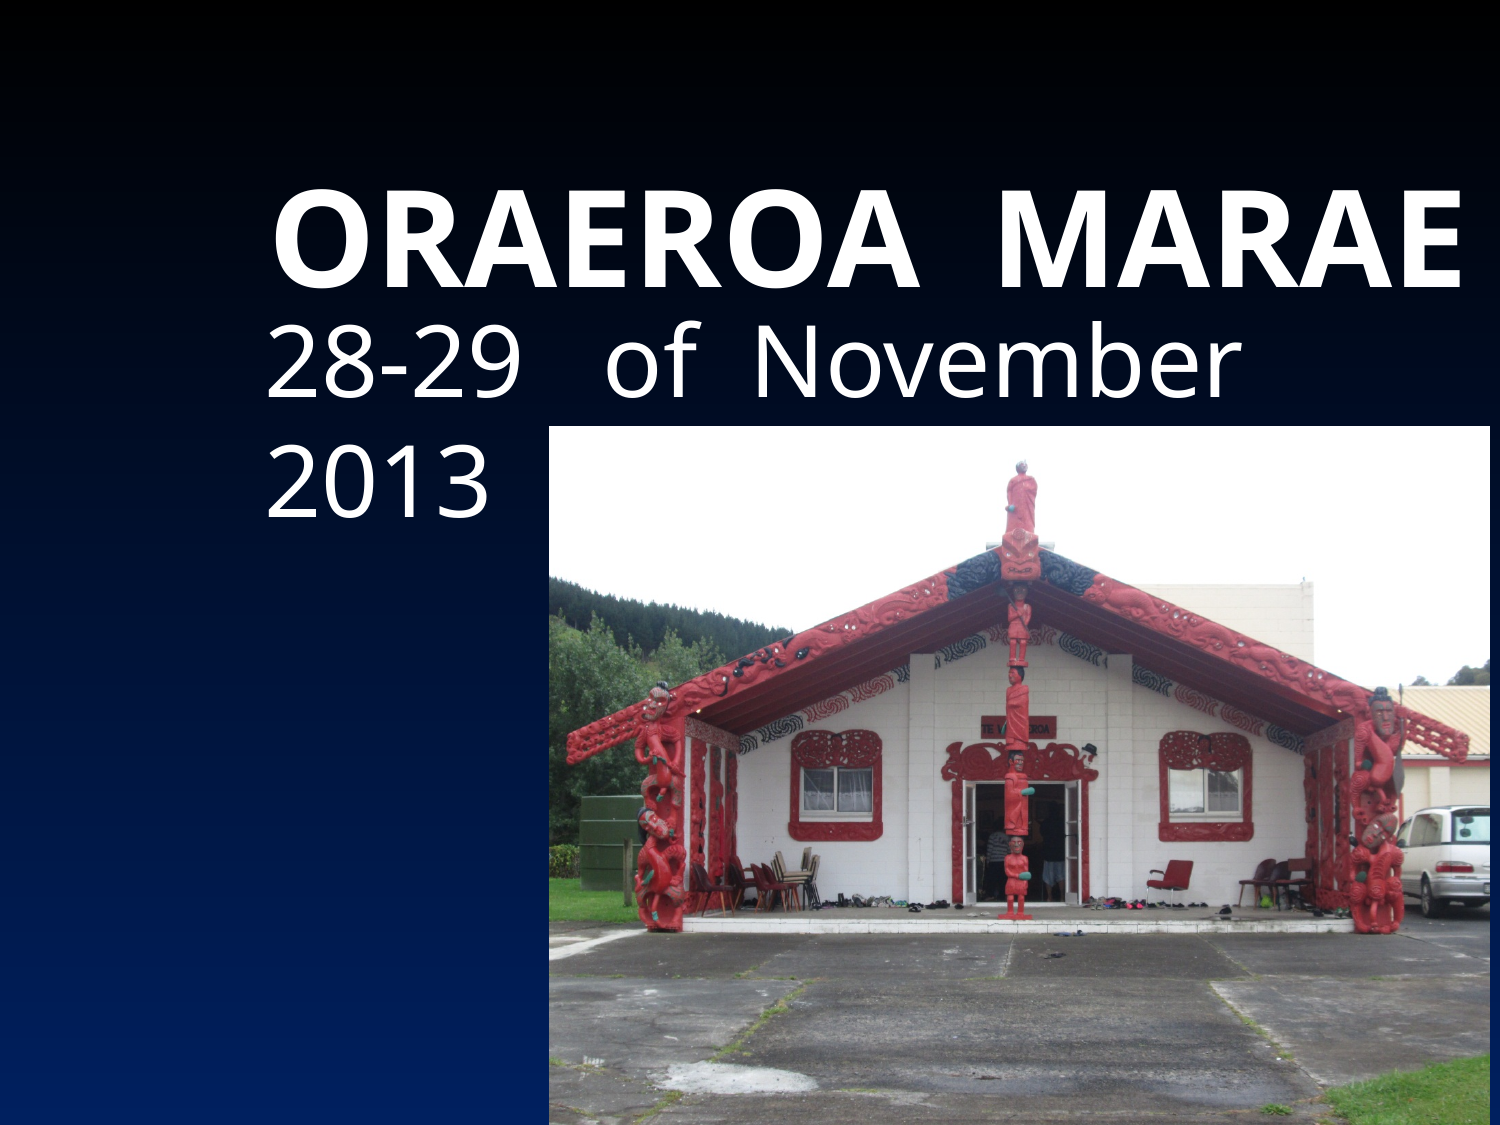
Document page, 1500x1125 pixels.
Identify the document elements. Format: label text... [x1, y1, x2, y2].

text_box 28-29 of November 2013 [249, 289, 1490, 545]
picture [548, 425, 1490, 1125]
title Oraeroa Marae [249, 0, 1488, 289]
